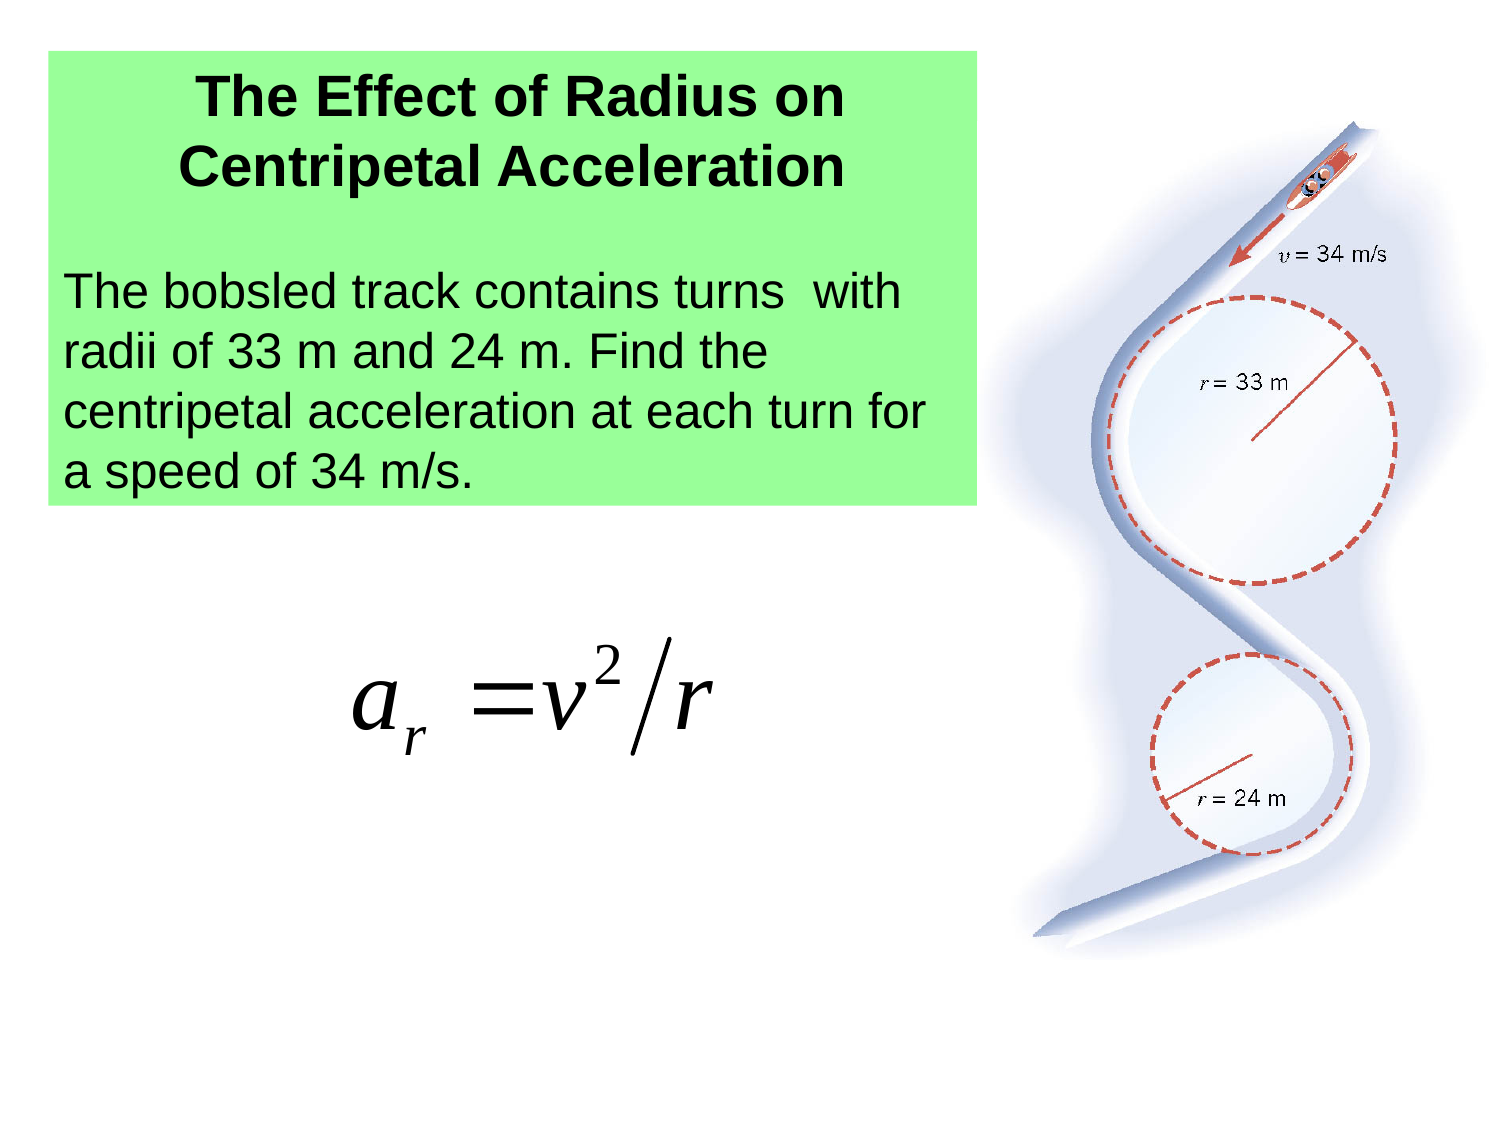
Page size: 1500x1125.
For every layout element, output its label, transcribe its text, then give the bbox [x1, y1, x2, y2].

picture [976, 121, 1489, 961]
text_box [335, 619, 735, 773]
text_box The Effect of Radius on Centripetal Acceleration The bobsled track contains turns with radii of 33 m and 24 m. Find the centripetal acceleration at each turn for a speed of 34 m/s. [48, 50, 978, 506]
